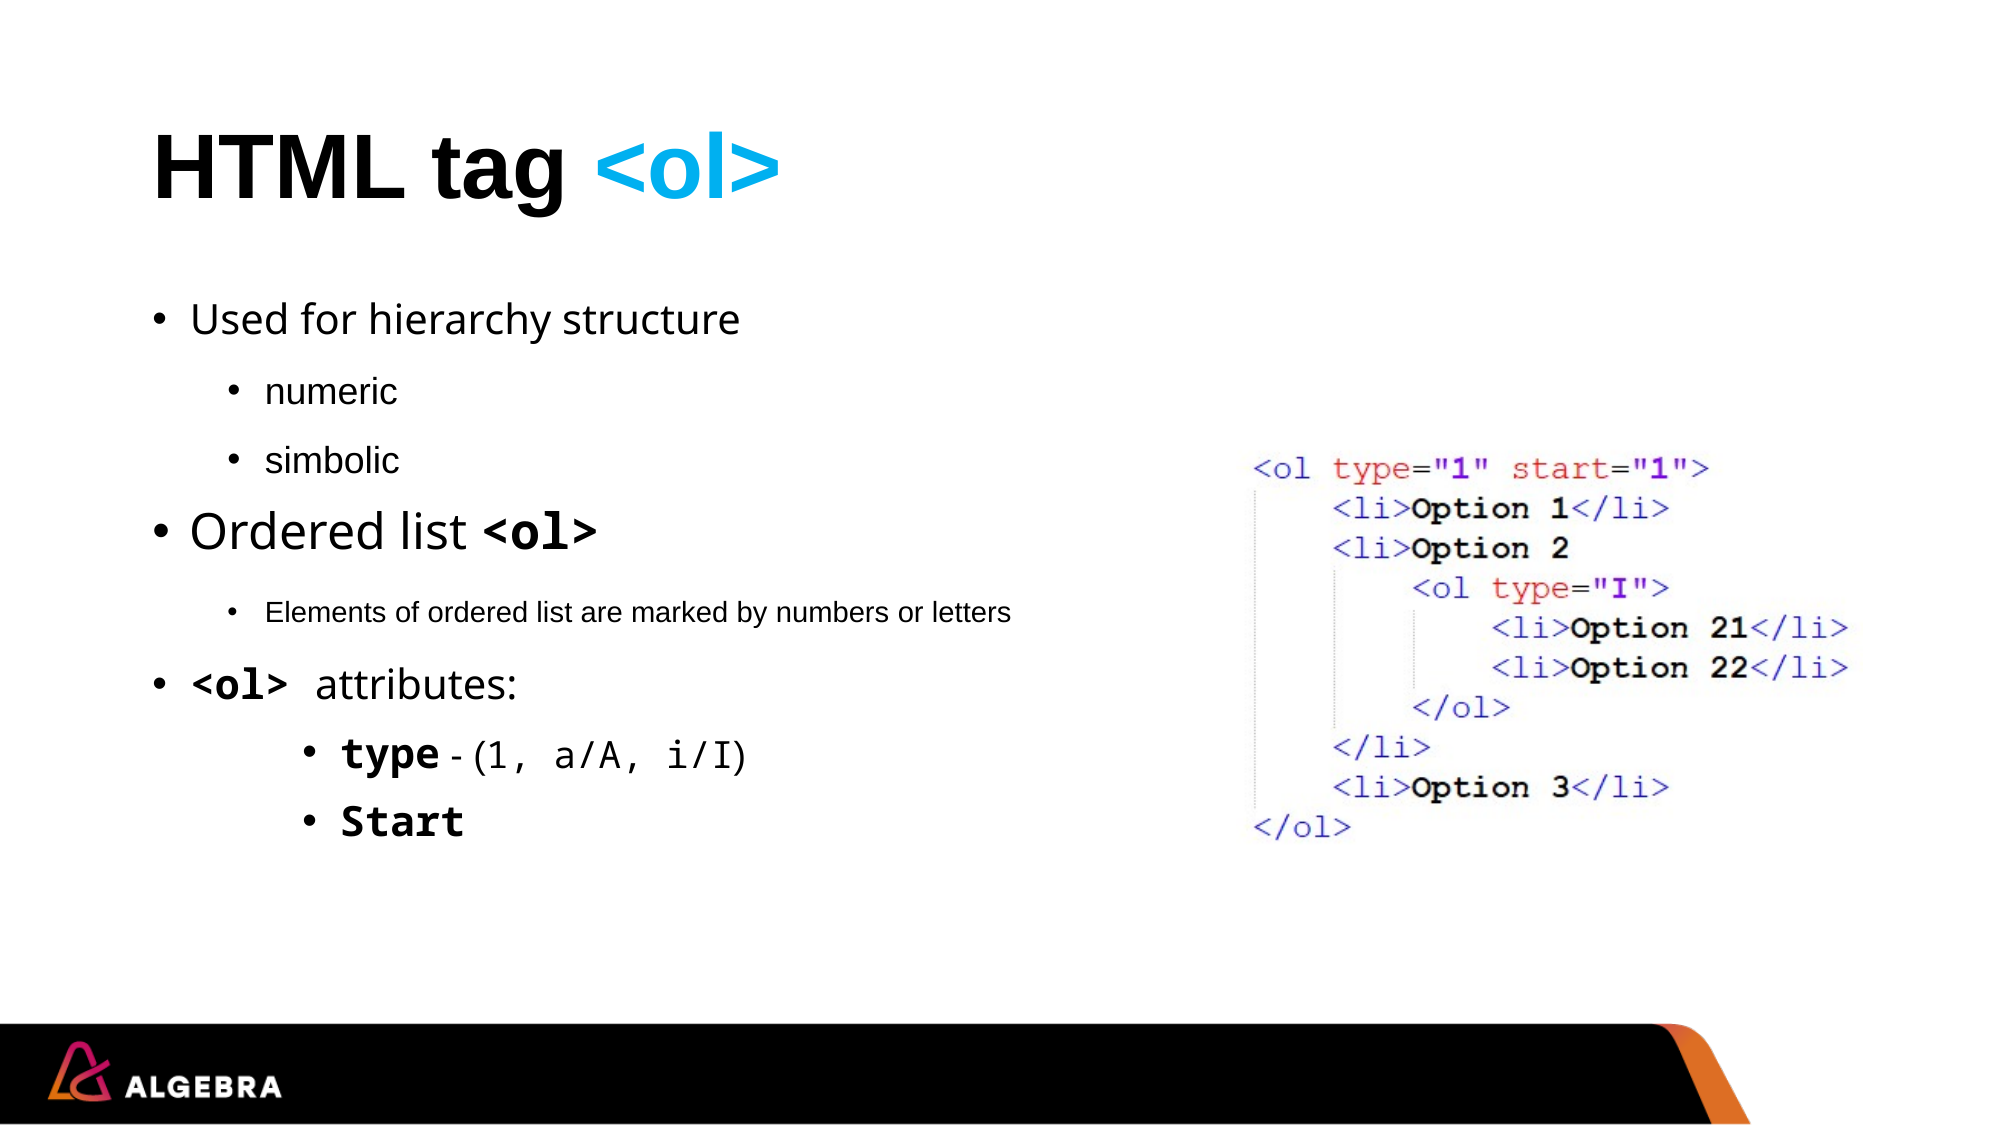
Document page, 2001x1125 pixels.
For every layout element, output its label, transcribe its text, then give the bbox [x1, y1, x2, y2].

title HTML tag <ol> [137, 59, 1863, 277]
picture [1236, 448, 1863, 848]
list Used for hierarchy structure numeric simbolic Ordered list <ol> Elements of ordered list are marked by numbers or letters <ol> attributes: type - (1, a/A, i/I) Start [137, 277, 1863, 1094]
picture [0, 1023, 1958, 1125]
